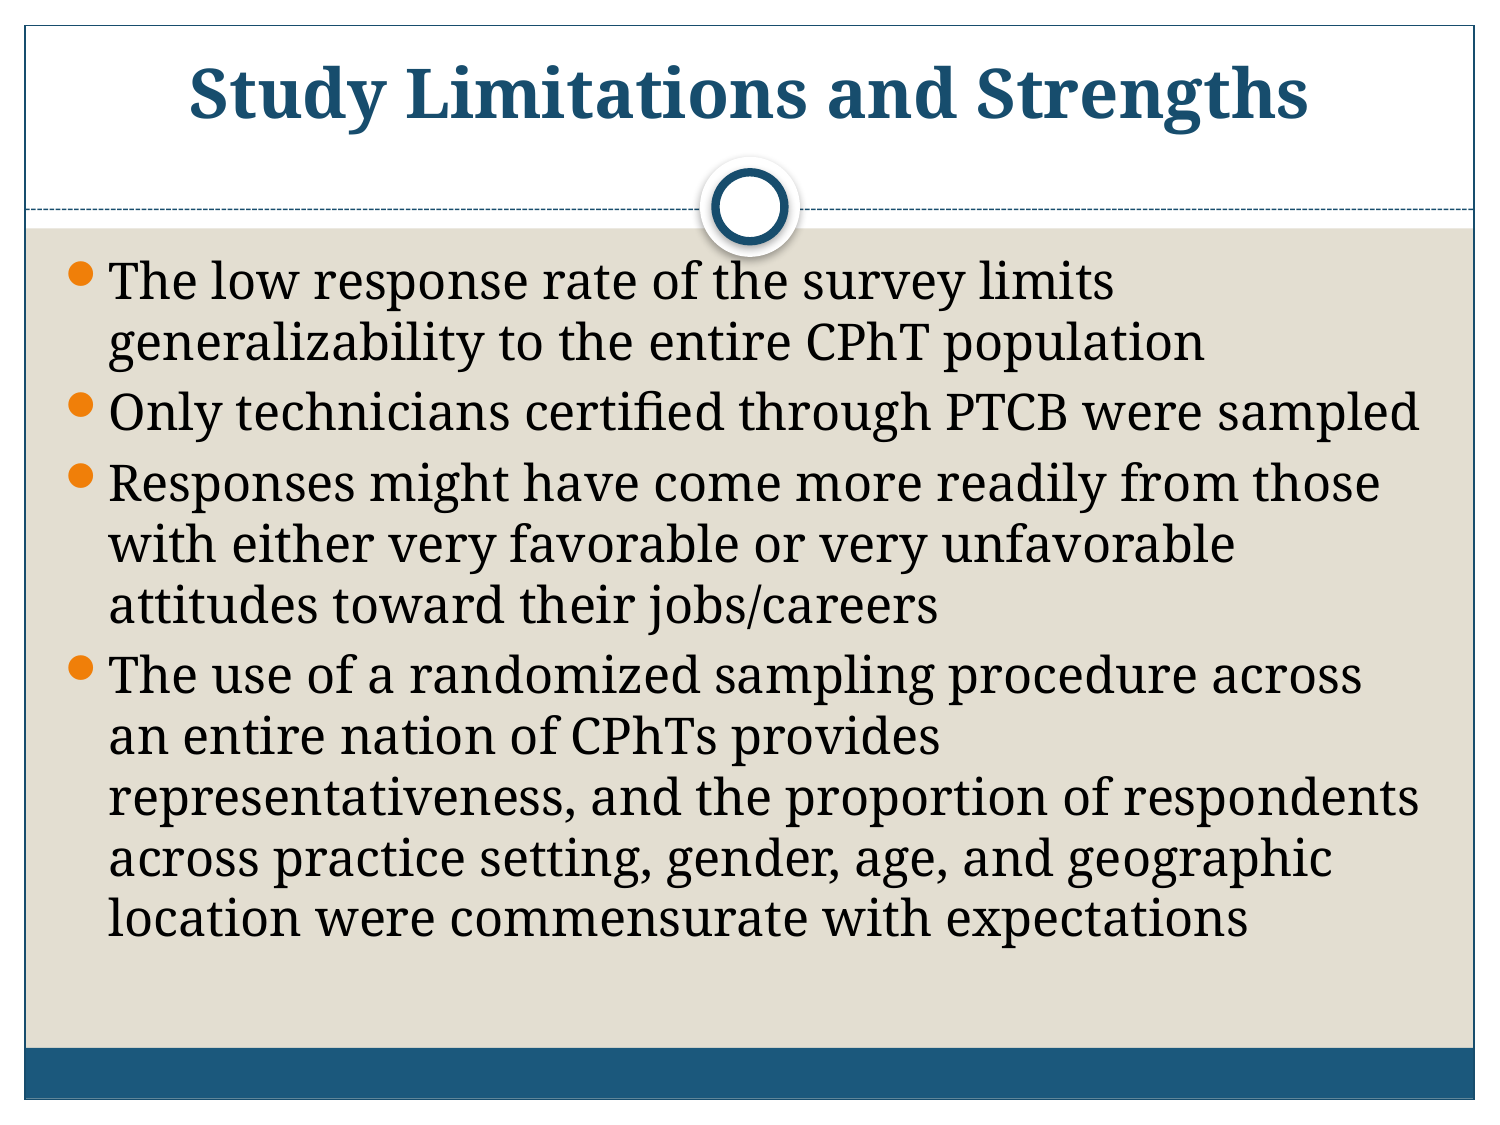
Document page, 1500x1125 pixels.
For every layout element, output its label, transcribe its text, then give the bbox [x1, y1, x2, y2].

list The low response rate of the survey limits generalizability to the entire CPhT population Only technicians certified through PTCB were sampled Responses might have come more readily from those with either very favorable or very unfavorable attitudes toward their jobs/careers The use of a randomized sampling procedure across an entire nation of CPhTs provides representativeness, and the proportion of respondents across practice setting, gender, age, and geographic location were commensurate with expectations [50, 241, 1438, 968]
title Study Limitations and Strengths [0, 0, 1500, 140]
